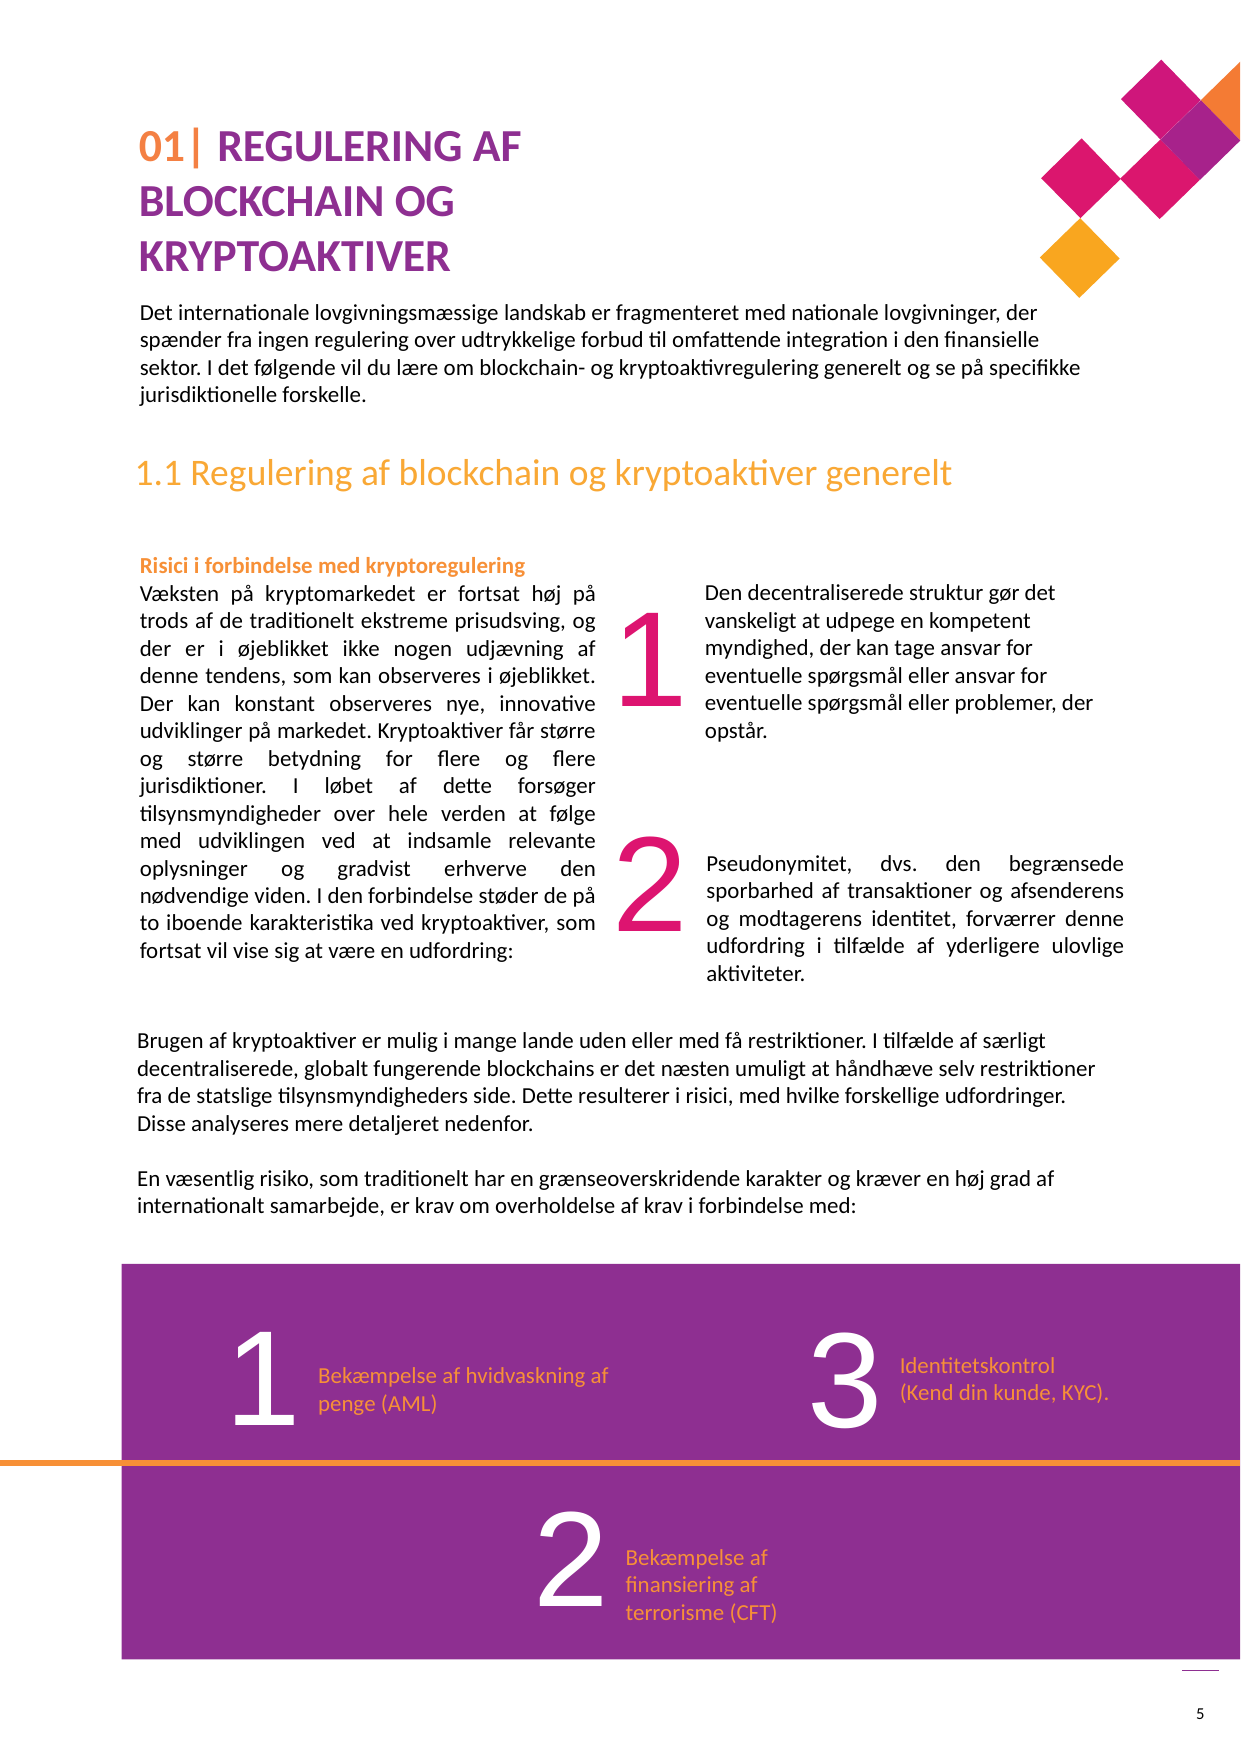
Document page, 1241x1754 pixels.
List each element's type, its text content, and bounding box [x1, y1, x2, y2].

text_box Risici i forbindelse med kryptoregulering Væksten på kryptomarkedet er fortsat høj på trods af de traditionelt ekstreme prisudsving, og der er i øjeblikket ikke nogen udjævning af denne tendens, som kan observeres i øjeblikket. Der kan konstant observeres nye, innovative udviklinger på markedet. Kryptoaktiver får større og større betydning for flere og flere jurisdiktioner. I løbet af dette forsøger tilsynsmyndigheder over hele verden at følge med udviklingen ved at indsamle relevante oplysninger og gradvist erhverve den nødvendige viden. I den forbindelse støder de på to iboende karakteristika ved kryptoaktiver, som fortsat vil vise sig at være en udfordring: [124, 543, 1116, 1009]
text_box [121, 1263, 1241, 1462]
text_box [121, 1463, 1241, 1660]
text_box Identitetskontrol (Kend din kunde, KYC). [900, 1342, 1195, 1387]
text_box Bekæmpelse af hvidvaskning af penge (AML) [319, 1353, 626, 1398]
text_box 1.1 Regulering af blockchain og kryptoaktiver generelt [119, 440, 1113, 518]
text_box 2 [518, 1463, 626, 1642]
text_box Brugen af kryptoaktiver er mulig i mange lande uden eller med få restriktioner. I tilfælde af særligt decentraliserede, globalt fungerende blockchains er det næsten umuligt at håndhæve selv restriktioner fra de statslige tilsynsmyndigheders side. Dette resulterer i risici, med hvilke forskellige udfordringer. Disse analyseres mere detaljeret nedenfor. En væsentlig risiko, som traditionelt har en grænseoverskridende karakter og kræver en høj grad af internationalt samarbejde, er krav om overholdelse af krav i forbindelse med: [122, 1018, 1113, 1111]
text_box 2 [597, 788, 705, 966]
text_box 1 [597, 563, 705, 741]
text_box 1 [210, 1283, 319, 1461]
text_box Bekæmpelse af finansiering af terrorisme (CFT) [626, 1534, 874, 1578]
text_box Det internationale lovgivningsmæssige landskab er fragmenteret med nationale lovgivninger, der spænder fra ingen regulering over udtrykkelige forbud til omfattende integration i den finansielle sektor. I det følgende vil du lære om blockchain- og kryptoaktivregulering generelt og se på specifikke jurisdiktionelle forskelle. [124, 290, 1116, 382]
text_box 3 [792, 1285, 900, 1462]
text_box Den decentraliserede struktur gør det vanskeligt at udpege en kompetent myndighed, der kan tage ansvar for eventuelle spørgsmål eller ansvar for eventuelle spørgsmål eller problemer, der opstår. Pseudonymitet, dvs. den begrænsede sporbarhed af transaktioner og afsenderens og modtagerens identitet, forværrer denne udfordring i tilfælde af yderligere ulovlige aktiviteter. [690, 570, 1140, 904]
slide_number 5 [1169, 1674, 1231, 1751]
list 01| REGULERING AF BLOCKCHAIN OG KRYPTOAKTIVER [123, 108, 776, 306]
